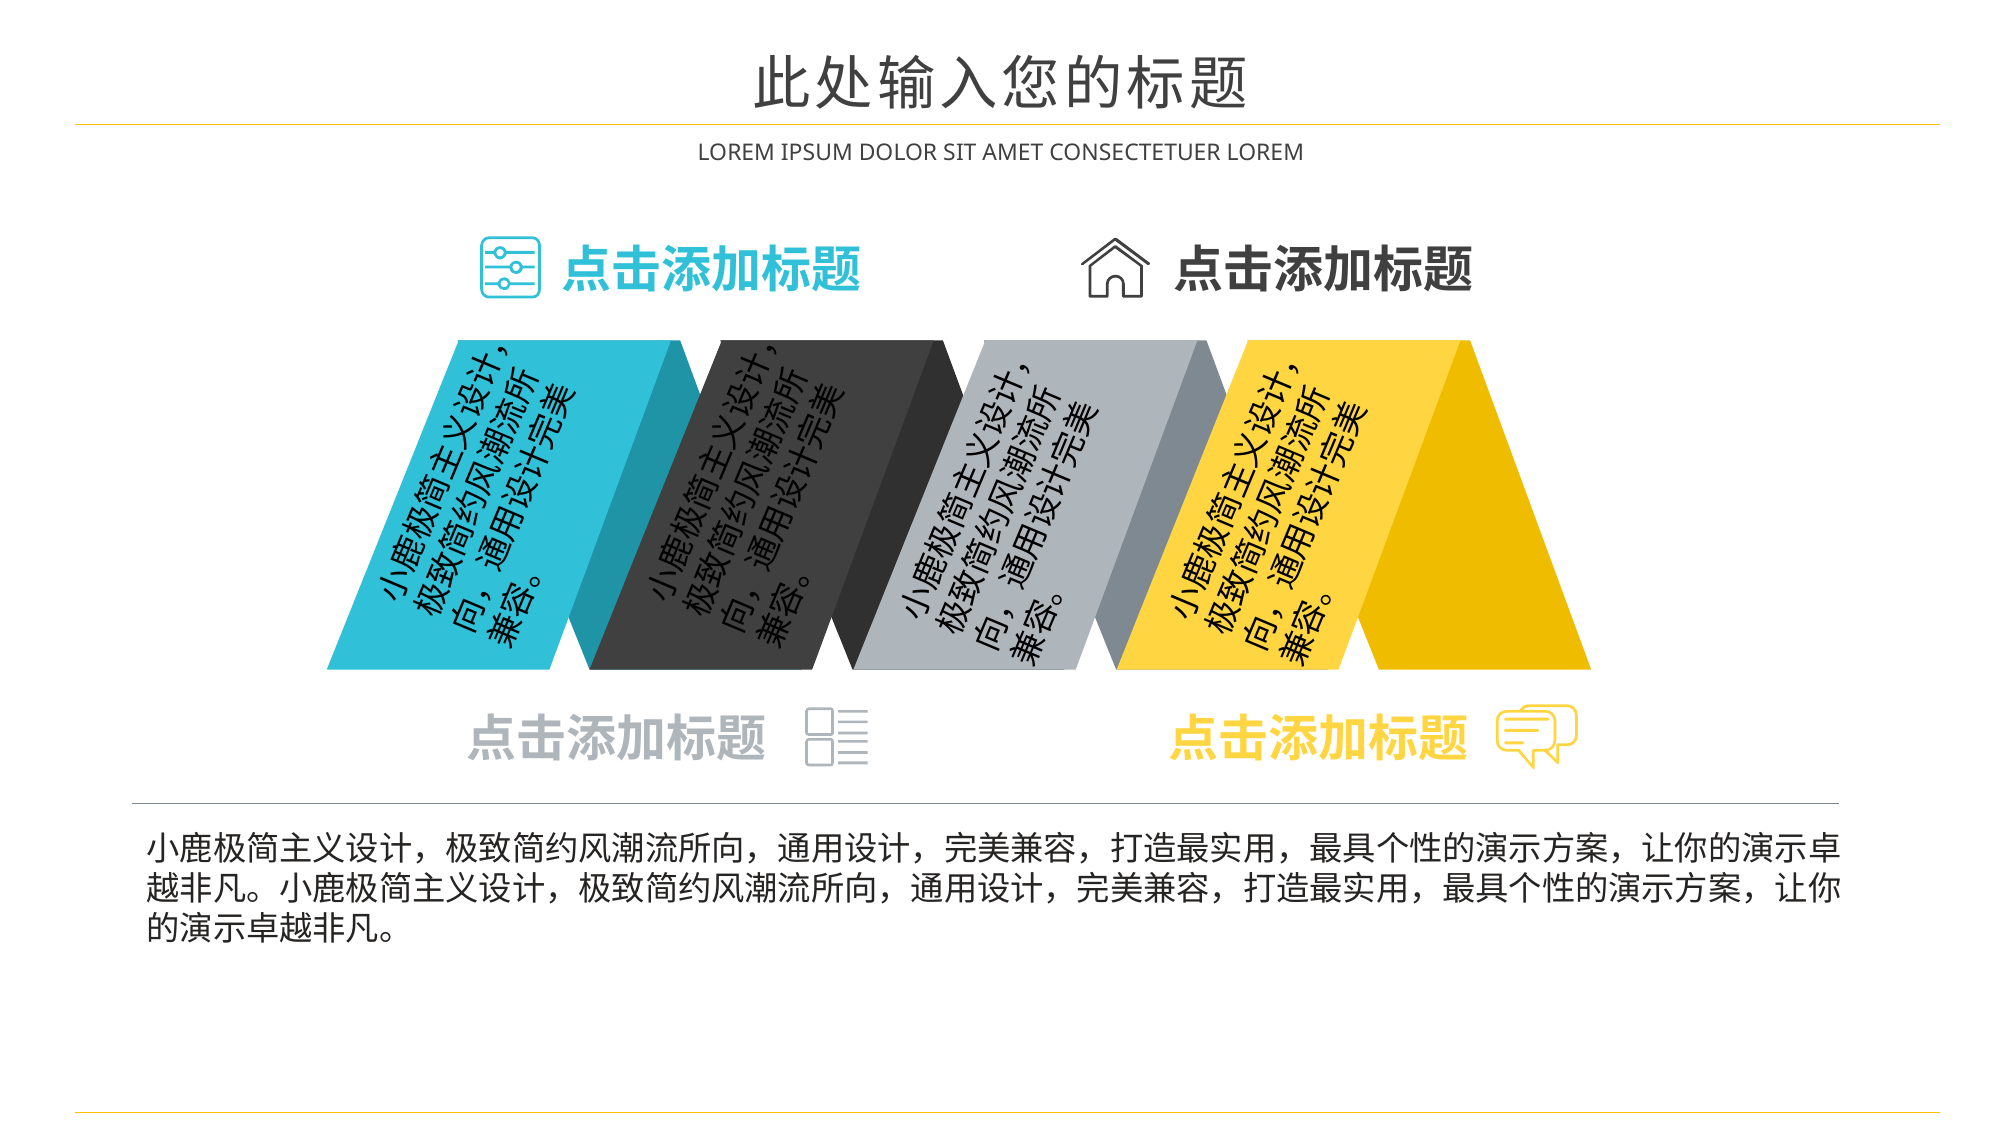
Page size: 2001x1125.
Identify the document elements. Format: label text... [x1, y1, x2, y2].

text_box [786, 340, 934, 670]
text_box [589, 340, 784, 670]
text_box 小鹿极简主义设计，极致简约风潮流所向，通用设计完美兼容。 [1147, 328, 1431, 688]
text_box 小鹿极简主义设计，极致简约风潮流所向，通用设计完美兼容。 [624, 310, 909, 670]
text_box 此处输入您的标题 [669, 39, 1331, 124]
text_box 点击添加标题 [451, 698, 782, 774]
text_box 小鹿极简主义设计，极致简约风潮流所向，通用设计完美兼容。 [356, 310, 640, 670]
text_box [805, 707, 868, 767]
text_box 点击添加标题 [1158, 229, 1489, 305]
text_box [1081, 237, 1151, 298]
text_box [480, 236, 541, 299]
text_box [1095, 340, 1226, 670]
text_box [518, 340, 671, 670]
text_box [1358, 340, 1592, 670]
text_box [326, 340, 515, 670]
text_box [853, 340, 995, 670]
text_box LOREM IPSUM DOLOR SIT AMET CONSECTETUER LOREM [660, 130, 1342, 173]
text_box [1032, 340, 1198, 670]
text_box 点击添加标题 [1153, 698, 1484, 774]
text_box [1301, 340, 1461, 670]
text_box 点击添加标题 [546, 229, 877, 305]
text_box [1495, 704, 1578, 770]
text_box 小鹿极简主义设计，极致简约风潮流所向，通用设计，完美兼容，打造最实用，最具个性的演示方案，让你的演示卓越非凡。小鹿极简主义设计，极致简约风潮流所向，通用设计，完美兼容，打造最实用，最具个性的演示方案，让你的演示卓越非凡。 [131, 819, 1871, 955]
text_box [1116, 340, 1264, 670]
text_box [569, 340, 700, 669]
text_box [832, 340, 963, 670]
text_box 小鹿极简主义设计，极致简约风潮流所向，通用设计完美兼容。 [878, 328, 1163, 688]
